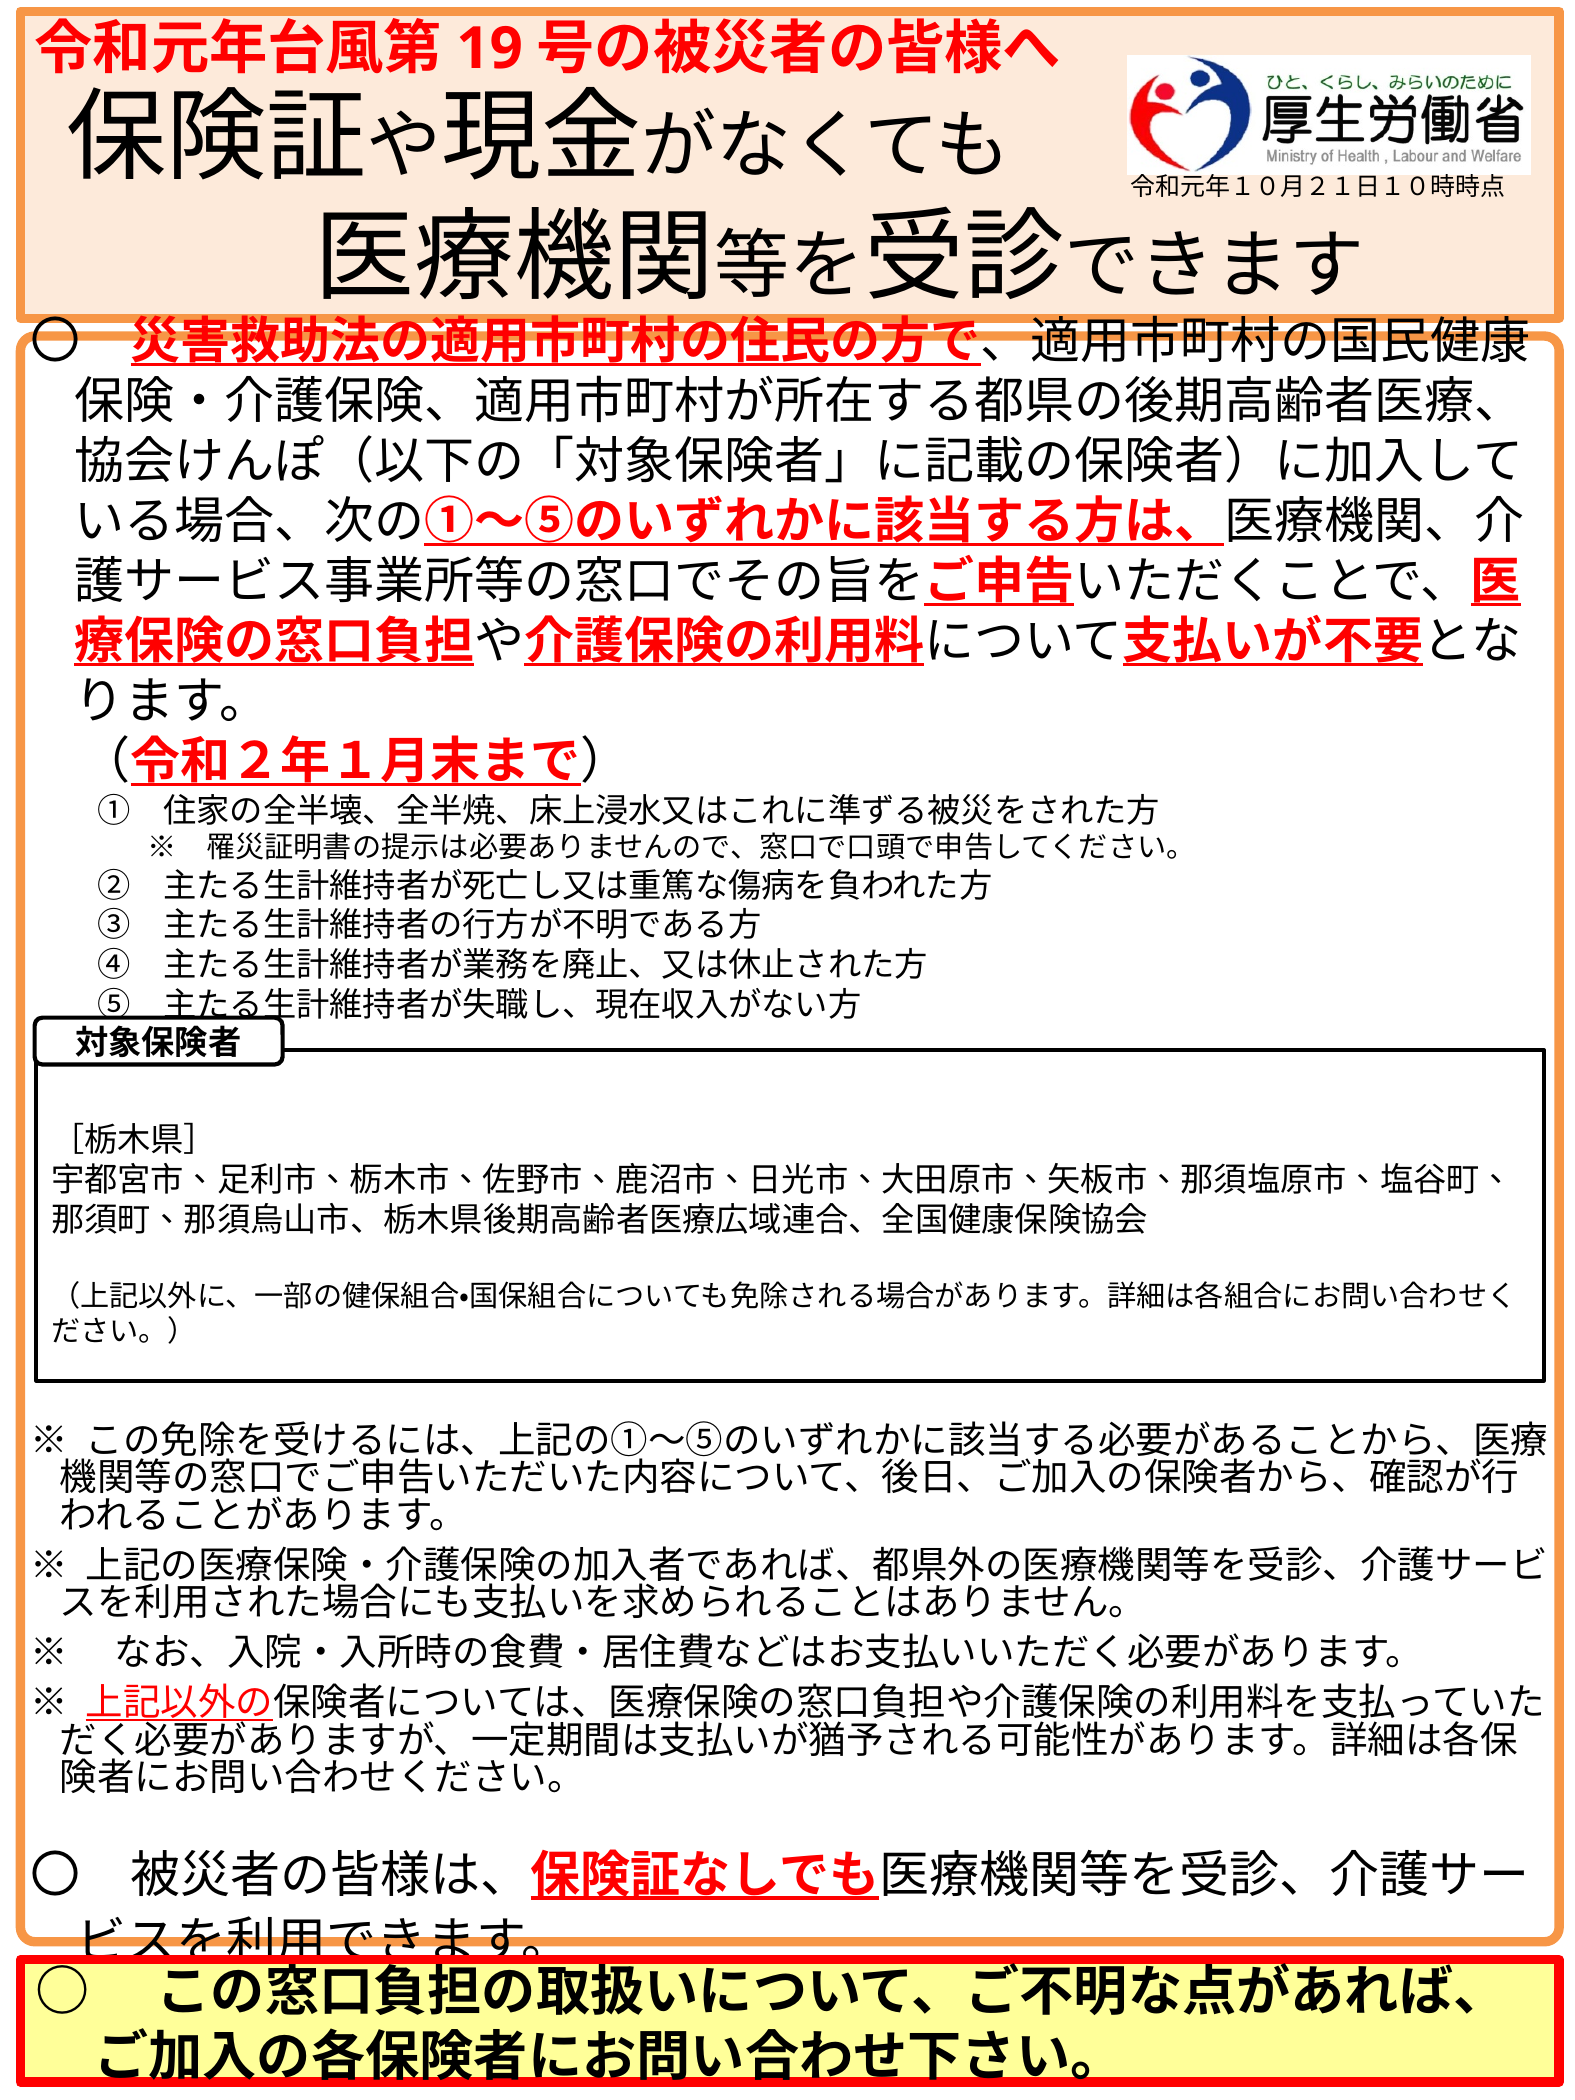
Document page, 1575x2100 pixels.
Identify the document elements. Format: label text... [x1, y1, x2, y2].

text_box ［栃木県］ 宇都宮市、足利市、栃木市、佐野市、鹿沼市、日光市、大田原市、矢板市、那須塩原市、塩谷町、那須町、那須烏山市、栃木県後期高齢者医療広域連合、全国健康保険協会 （上記以外に、一部の健保組合・国保組合についても免除される場合があります。詳細は各組合にお問い合わせください。） [34, 1048, 1546, 1383]
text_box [1115, 55, 1543, 209]
text_box 令和元年台風第19号の被災者の皆様へ [33, 1, 1081, 70]
text_box 保険証や現金がなくても 医療機関等を受診できます [18, 9, 1561, 320]
text_box 対象保険者 [32, 1015, 285, 1067]
text_box 〇 災害救助法の適用市町村の住民の方で、適用市町村の国民健康保険・介護保険、適用市町村が所在する都県の後期高齢者医療、協会けんぽ（以下の「対象保険者」に記載の保険者）に加入している場合、次の➀～➄のいずれかに該当する方は、医療機関、介護サービス事業所等の窓口でその旨をご申告いただくことで、医療保険の窓口負担や介護保険の利用料について支払いが不要となります。 （令和２年１月末まで） ① 住家の全半壊、全半焼、床上浸水又はこれに準ずる被災をされた方 ※ 罹災証明書の提示は必要ありませんので、窓口で口頭で申告してください。 ② 主たる生計維持者が死亡し又は重篤な傷病を負われた方 ③ 主たる生計維持者の行方が不明である方 ④ 主たる生計維持者が業務を廃止、又は休止された方 ⑤ 主たる生計維持者が失職し、現在収入がない方 ※ この免除を受けるには、上記の①～⑤のいずれかに該当する必要があることから、医療機関等の窓口でご申告いただいた内容について、後日、ご加入の保険者から、確認が行われることがあります。 ※ 上記の医療保険・介護保険の加入者であれば、都県外の医療機関等を受診、介護サービスを利用された場合にも支払いを求められることはありません。 ※ なお、入院・入所時の食費・居住費などはお支払いいただく必要があります。 ※ 上記以外の保険者については、医療保険の窓口負担や介護保険の利用料を支払っていただく必要がありますが、一定期間は支払いが猶予される可能性があります。詳細は各保険者にお問い合わせください。 〇 被災者の皆様は、保険証なしでも医療機関等を受診、介護サービスを利用できます。 [18, 333, 1562, 1944]
text_box ○ この窓口負担の取扱いについて、ご不明な点があれば、ご加入の各保険者にお問い合わせ下さい。 [18, 1957, 1561, 2084]
